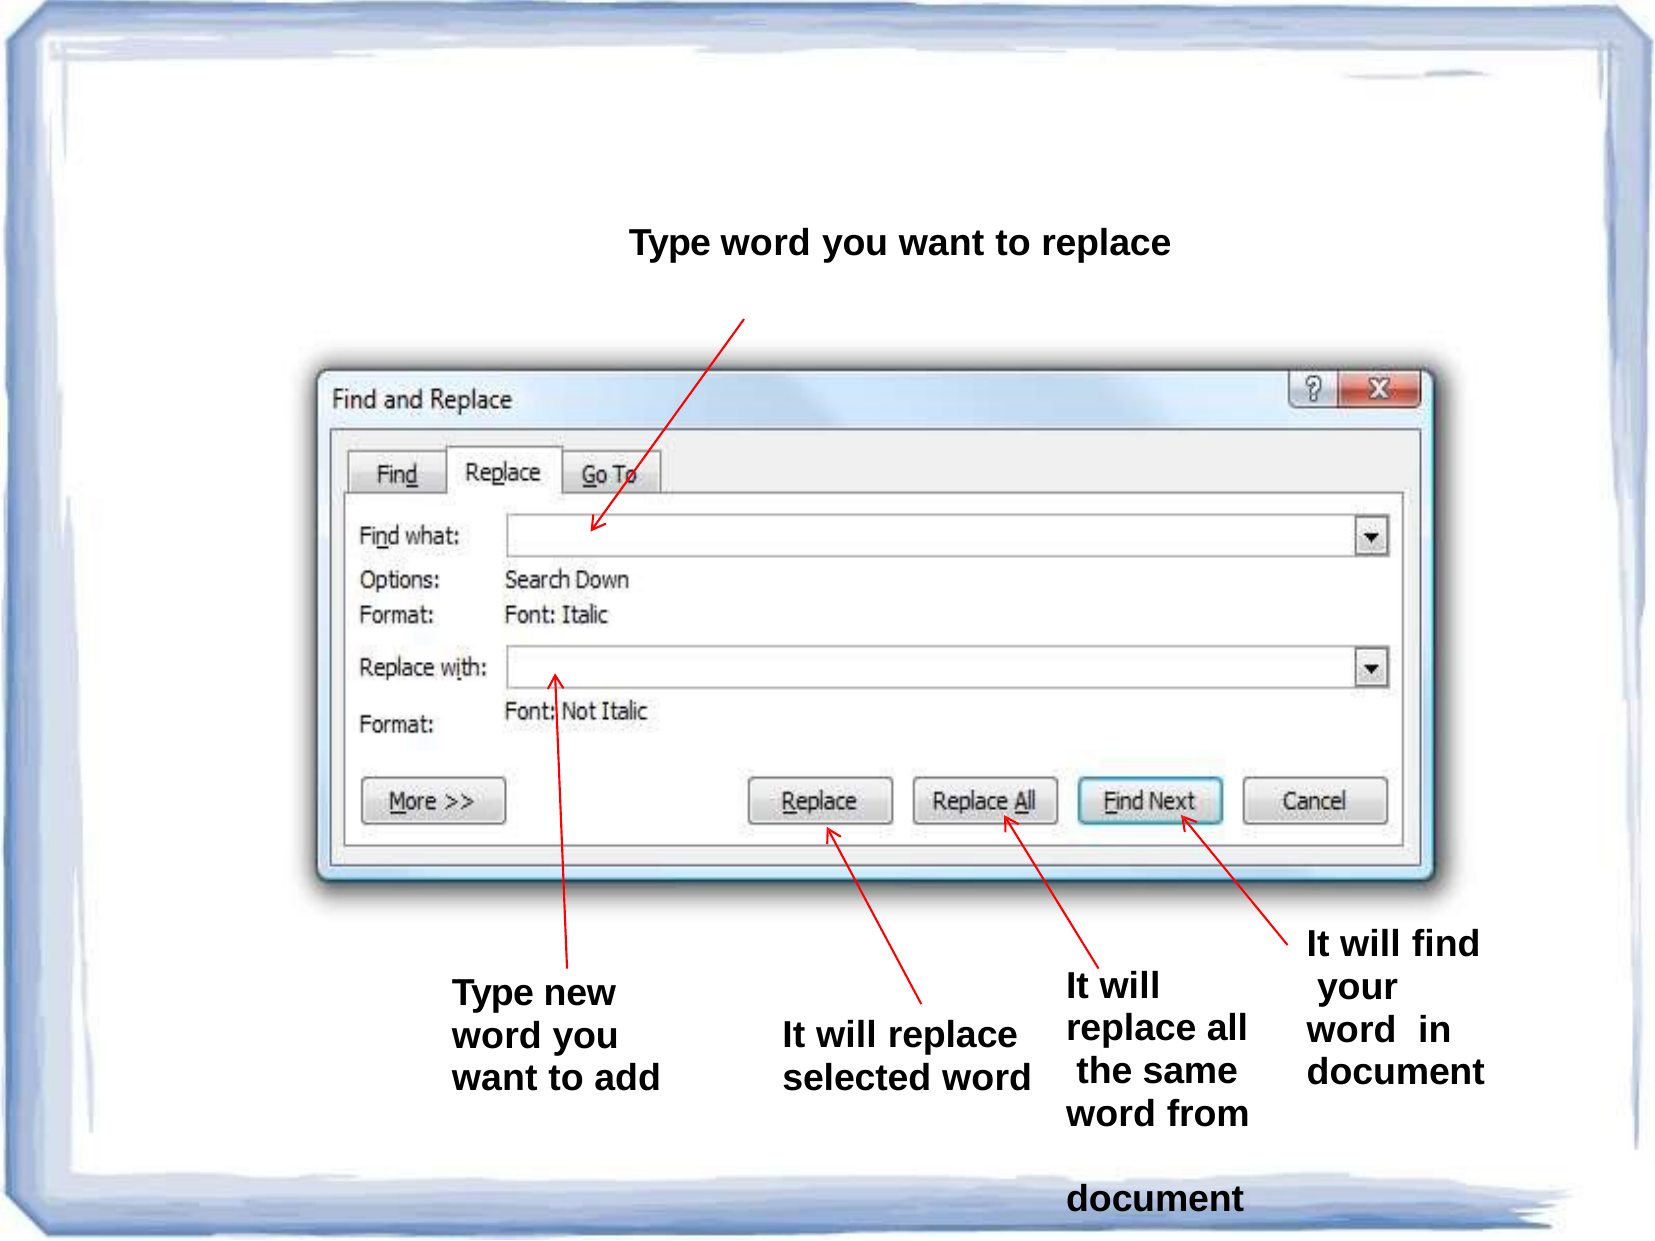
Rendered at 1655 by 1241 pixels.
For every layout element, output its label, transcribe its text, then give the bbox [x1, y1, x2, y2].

text_box It will replace selected word [780, 1007, 1036, 1099]
picture [0, 0, 1654, 1240]
text_box It will replace all the same word from document [1063, 978, 1252, 1221]
text_box It will find your word in document [1304, 918, 1491, 1094]
text_box Type new word you want to add [449, 978, 663, 1100]
text_box [906, 978, 923, 1005]
text_box Type word you want to replace [626, 215, 1177, 263]
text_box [283, 318, 1477, 969]
